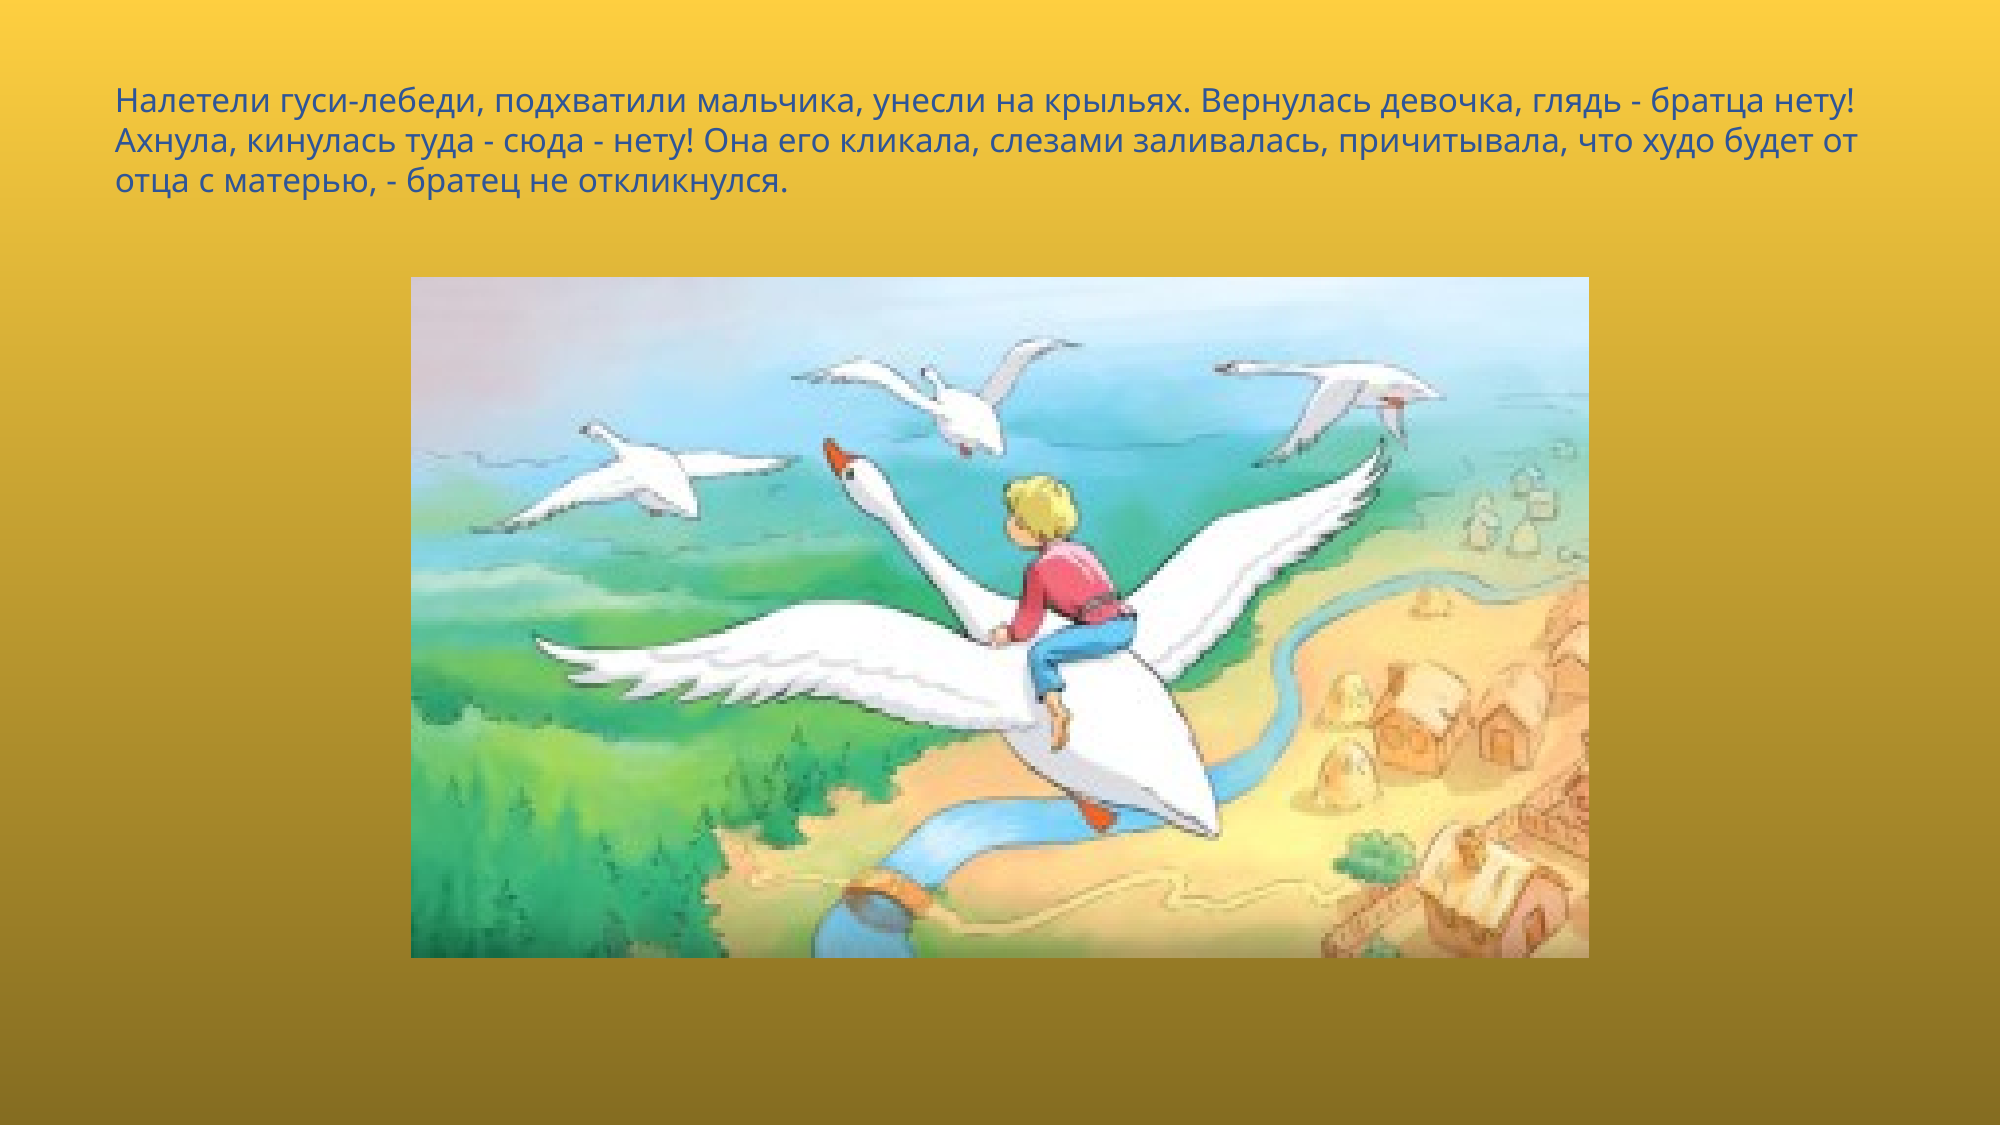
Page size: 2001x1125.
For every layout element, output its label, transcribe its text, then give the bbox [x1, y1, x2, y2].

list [411, 277, 1589, 959]
title Налетели гуси-лебеди, подхватили мальчика, унесли на крыльях. Вернулась девочка, глядь - братца нету! Ахнула, кинулась туда - сюда - нету! Она его кликала, слезами заливалась, причитывала, что худо будет от отца с матерью, - братец не откликнулся. [99, 44, 1901, 233]
